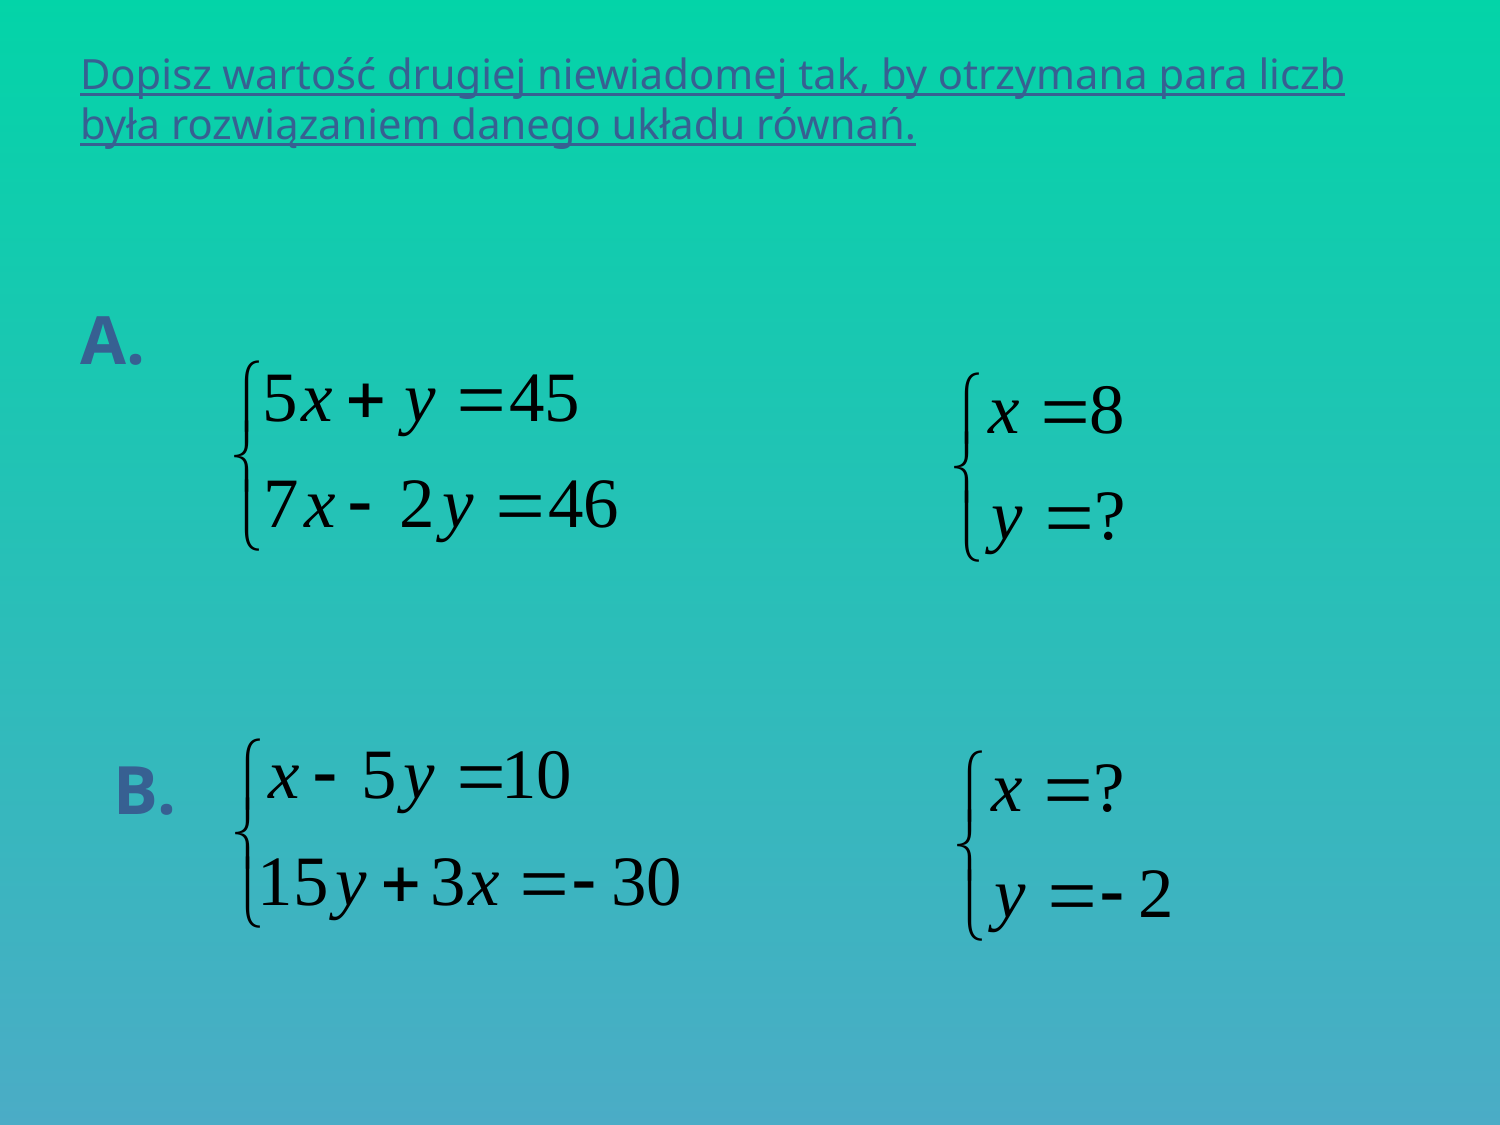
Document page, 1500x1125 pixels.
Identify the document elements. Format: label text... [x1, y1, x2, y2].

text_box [941, 739, 1185, 953]
title Dopisz wartość drugiej niewiadomej tak, by otrzymana para liczb była rozwiązaniem danego układu równań. A. [64, 30, 1415, 395]
text_box B. [98, 740, 210, 836]
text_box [938, 361, 1140, 575]
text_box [218, 349, 633, 563]
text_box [219, 726, 693, 940]
